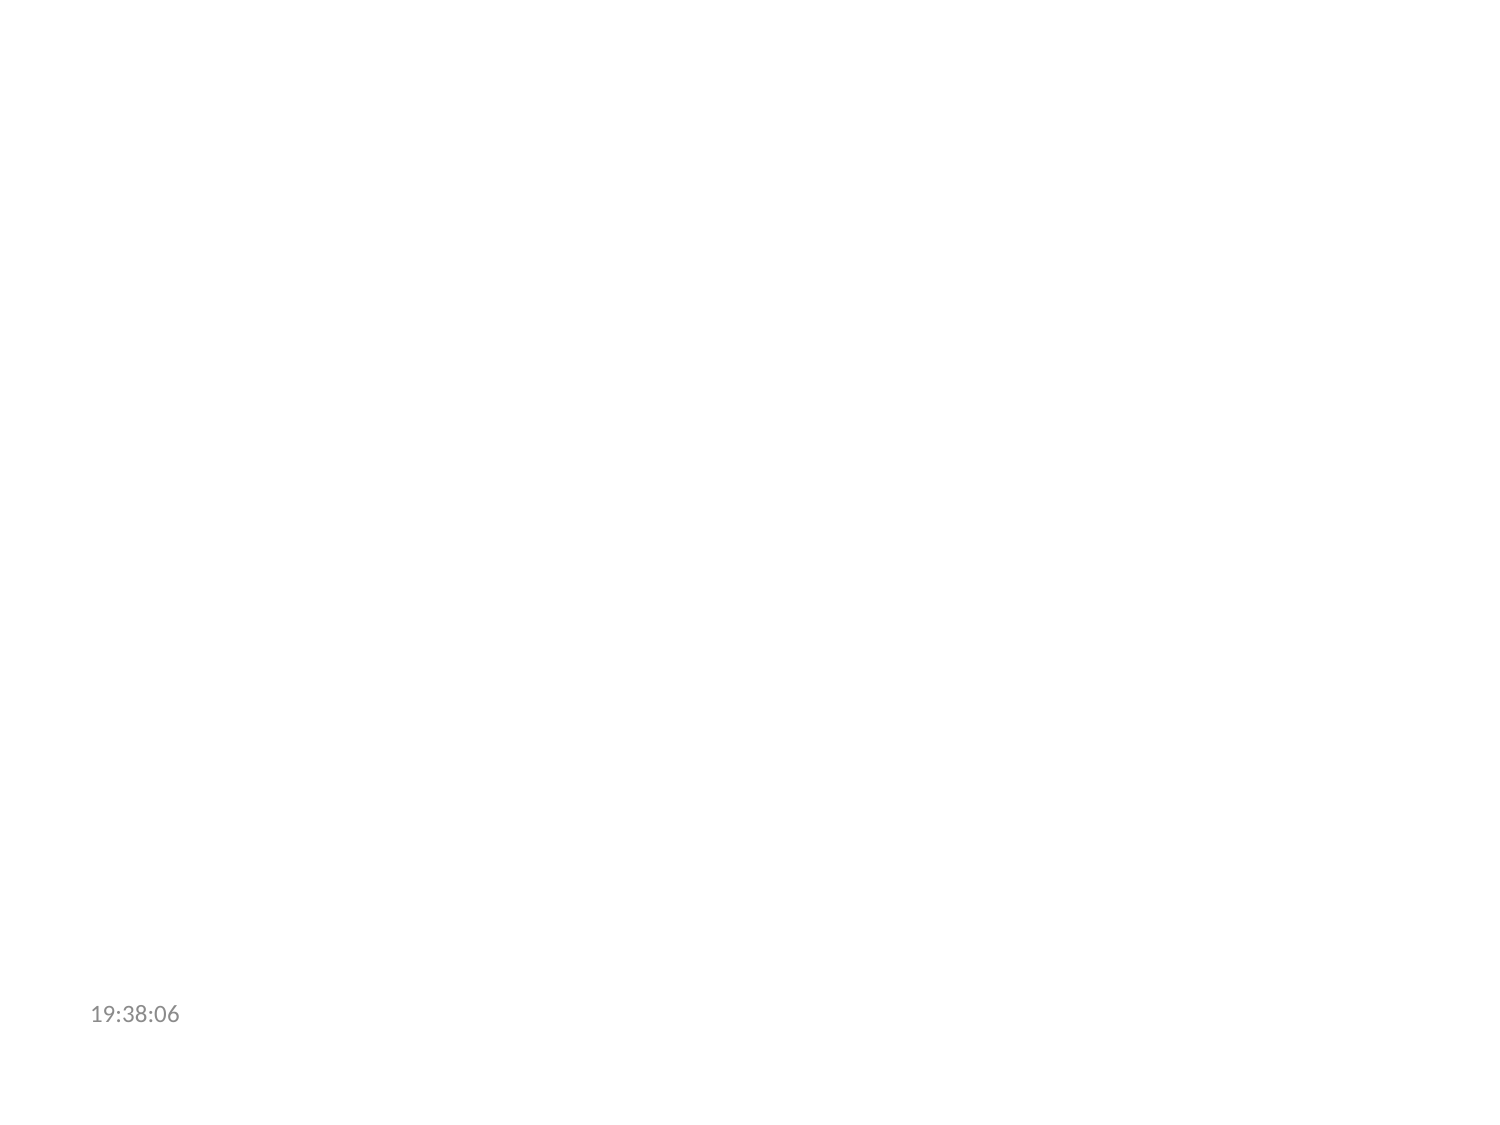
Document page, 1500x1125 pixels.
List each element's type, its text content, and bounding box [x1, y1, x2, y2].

text_box 15:35:09 [75, 982, 425, 1043]
